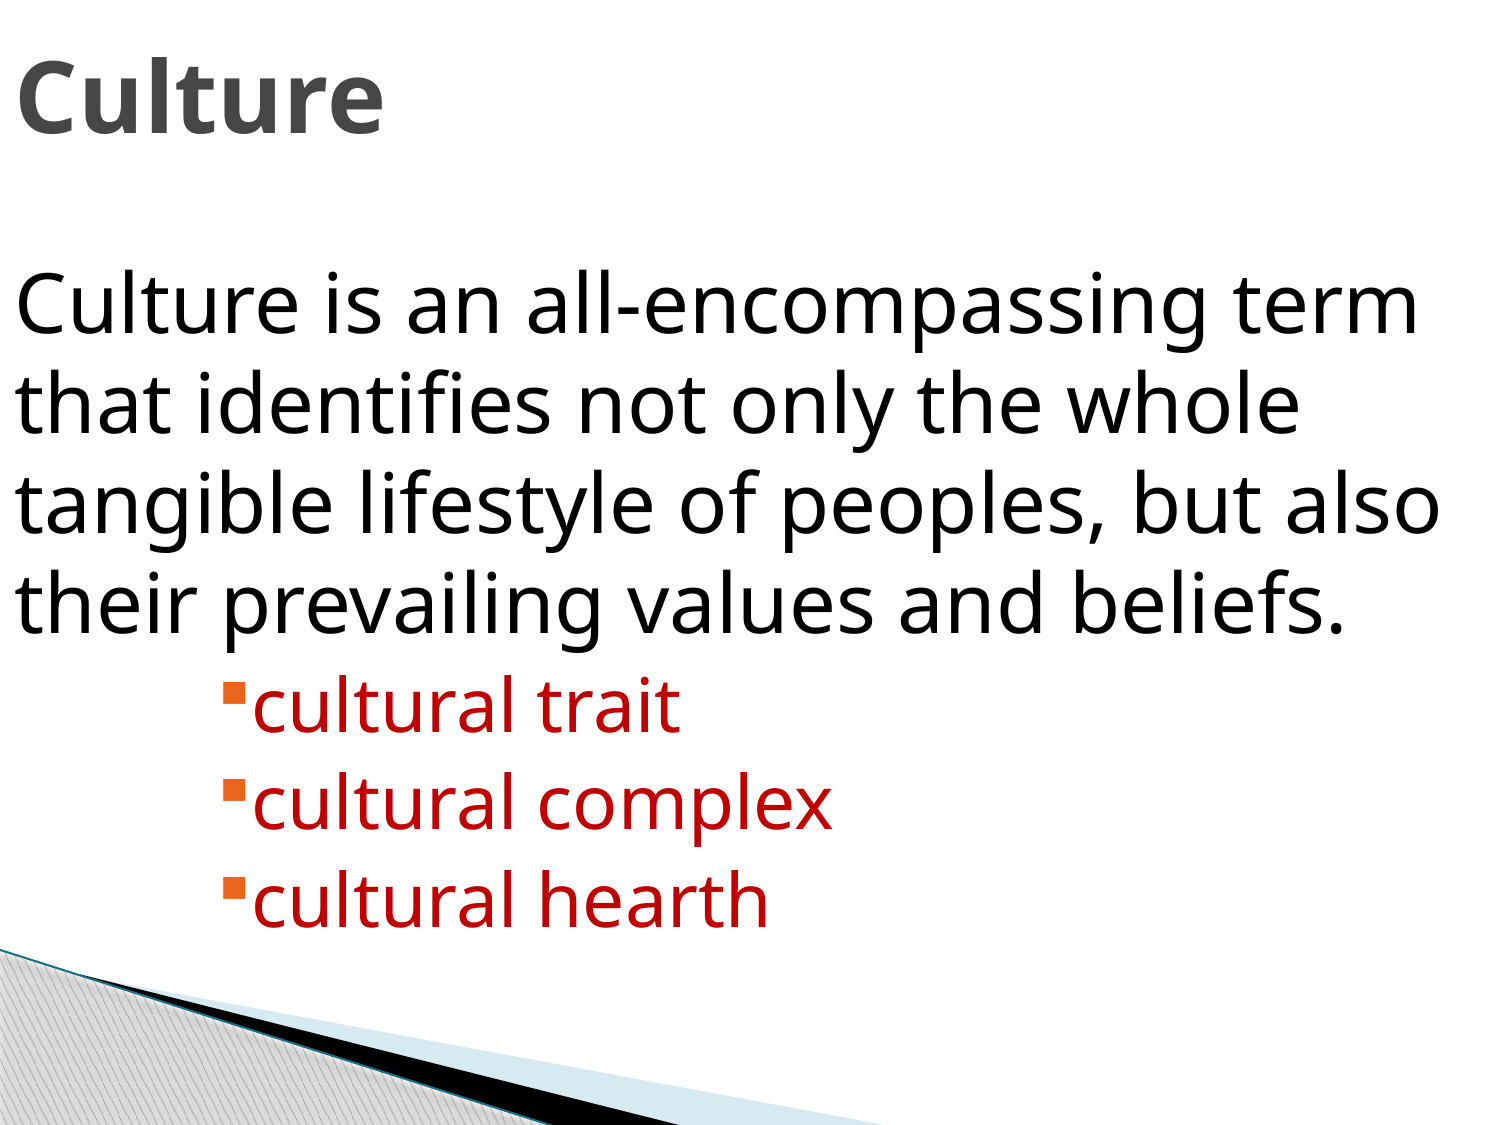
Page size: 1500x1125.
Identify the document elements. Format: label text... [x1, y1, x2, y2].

list Culture is an all-encompassing term that identifies not only the whole tangible lifestyle of peoples, but also their prevailing values and beliefs. cultural trait cultural complex cultural hearth [0, 243, 1500, 1088]
title Culture [0, 0, 1350, 188]
